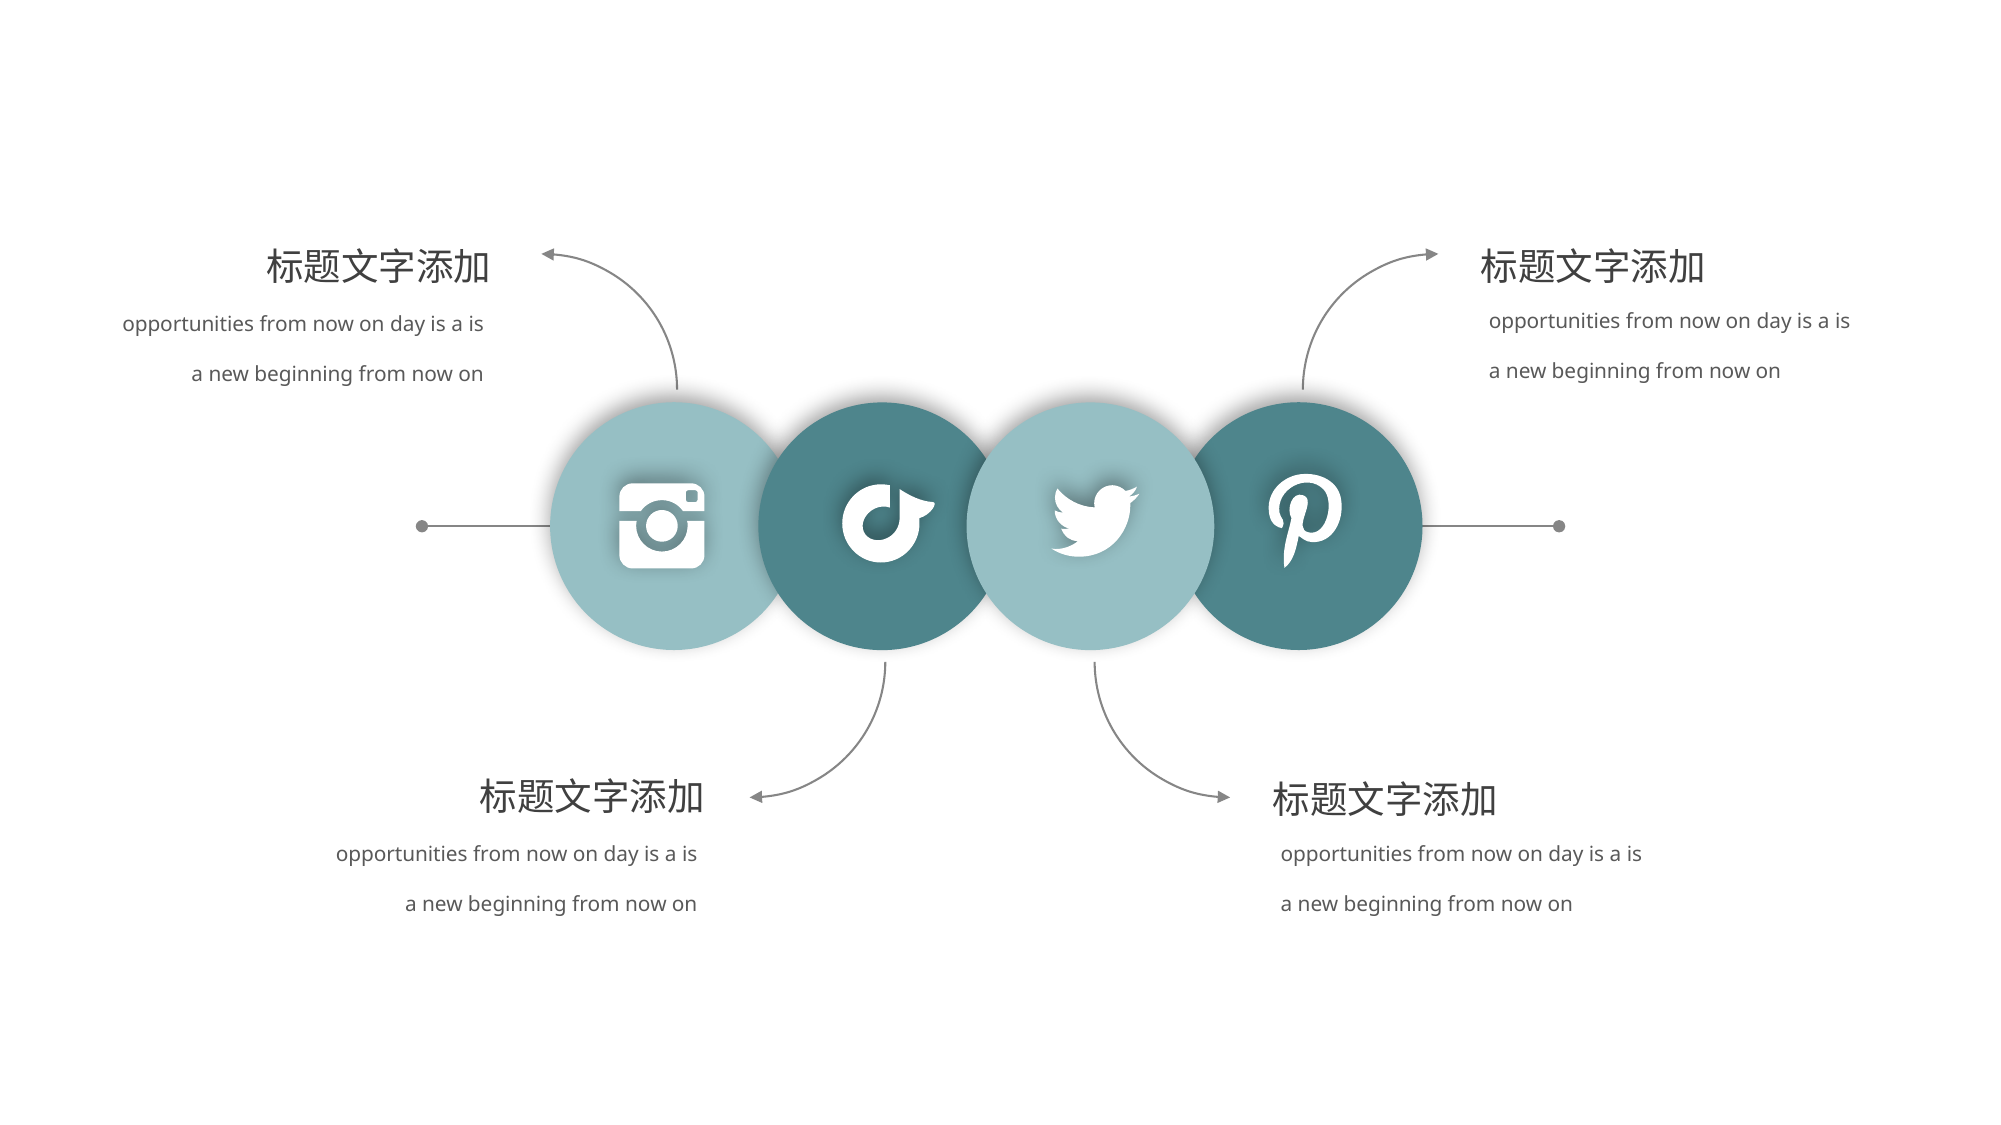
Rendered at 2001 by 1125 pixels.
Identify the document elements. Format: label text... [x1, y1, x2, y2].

text_box [1302, 248, 1439, 390]
text_box opportunities from now on day is a is a new beginning from now on [315, 810, 708, 922]
text_box [541, 248, 678, 390]
text_box 标题文字添加 [1466, 226, 1803, 296]
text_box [758, 402, 966, 651]
text_box opportunities from now on day is a is a new beginning from now on [101, 280, 495, 392]
text_box opportunities from now on day is a is a new beginning from now on [1269, 810, 1663, 922]
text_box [550, 402, 758, 650]
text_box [966, 402, 1215, 651]
text_box [1094, 661, 1231, 804]
text_box [749, 661, 886, 804]
text_box 标题文字添加 [382, 756, 720, 826]
text_box 标题文字添加 [1257, 759, 1595, 829]
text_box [1215, 402, 1423, 650]
text_box 标题文字添加 [169, 226, 506, 296]
text_box opportunities from now on day is a is a new beginning from now on [1478, 277, 1871, 388]
